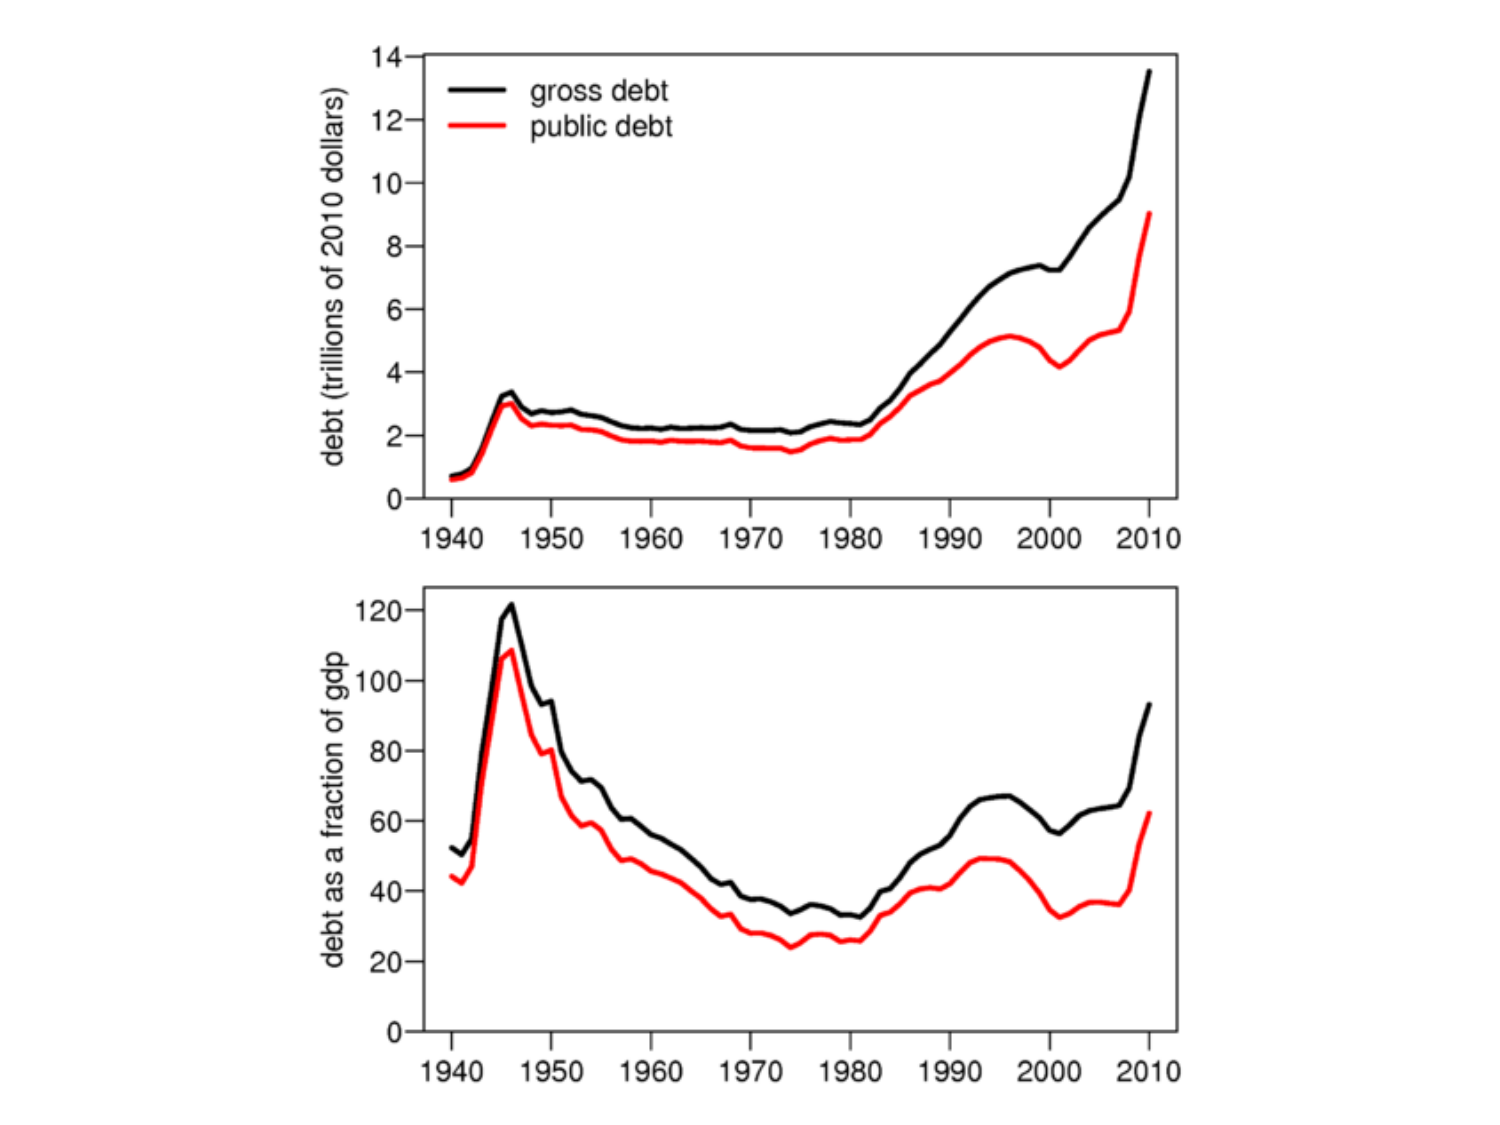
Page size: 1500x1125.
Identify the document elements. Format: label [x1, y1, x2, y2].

picture [299, 37, 1213, 1103]
